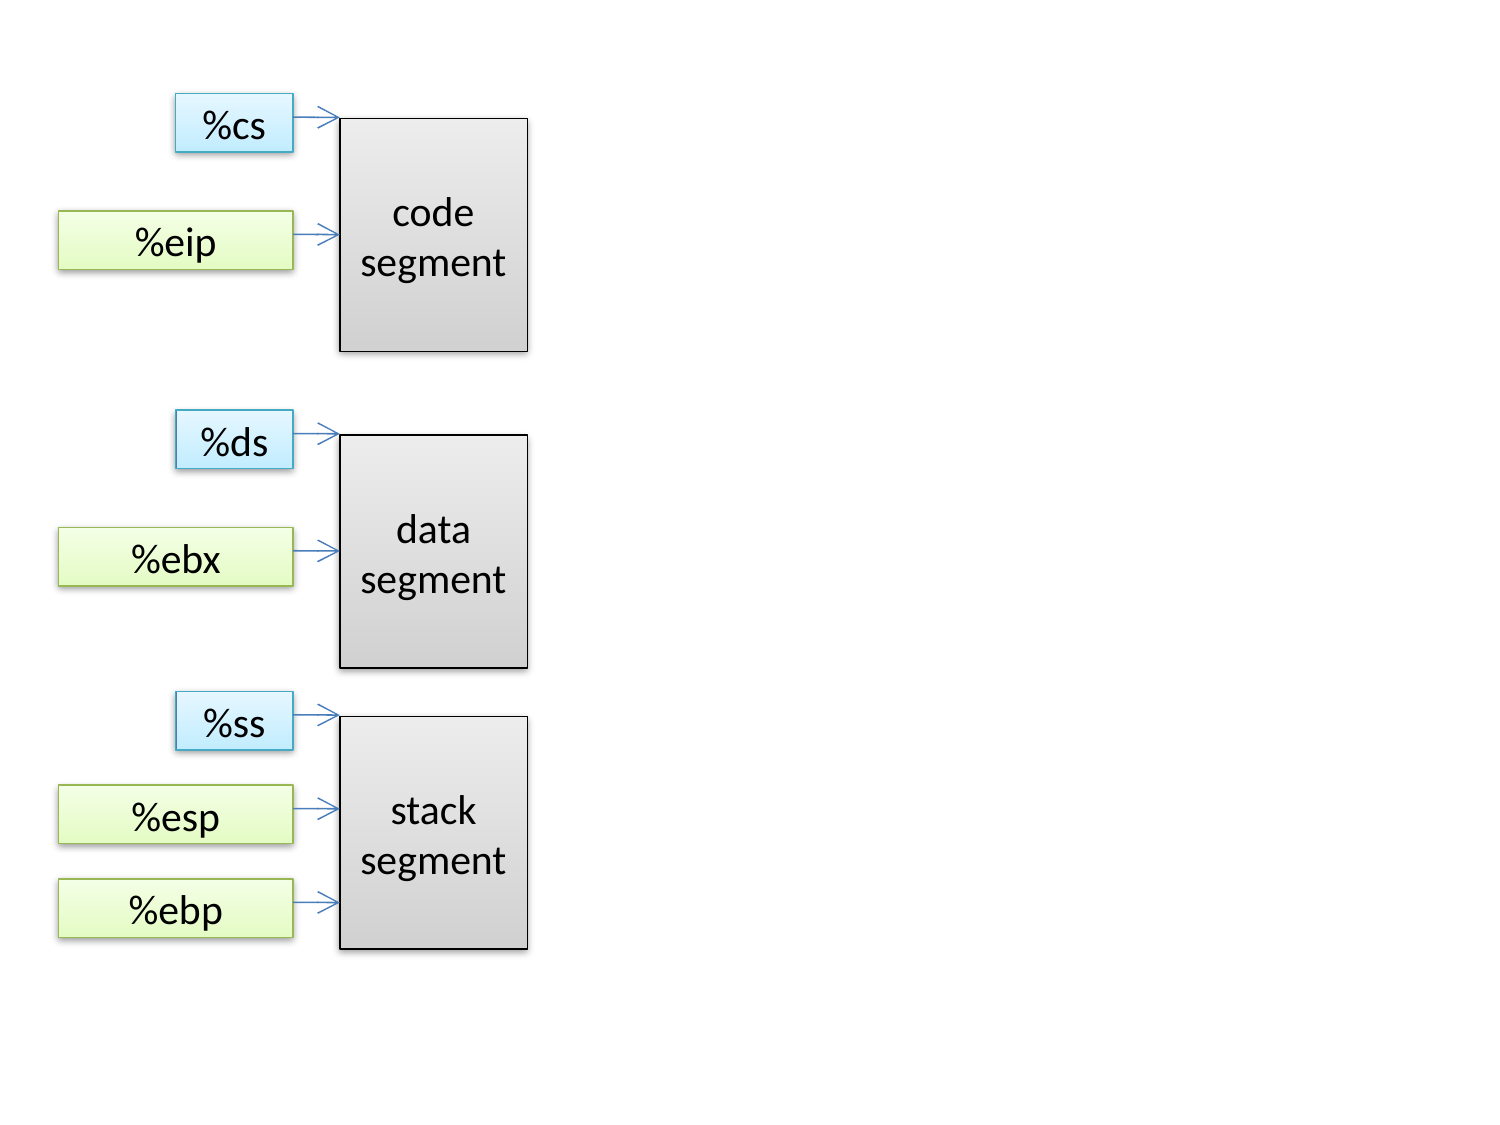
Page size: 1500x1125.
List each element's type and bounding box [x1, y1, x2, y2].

text_box [58, 93, 528, 352]
text_box [58, 691, 528, 950]
text_box [58, 409, 528, 669]
